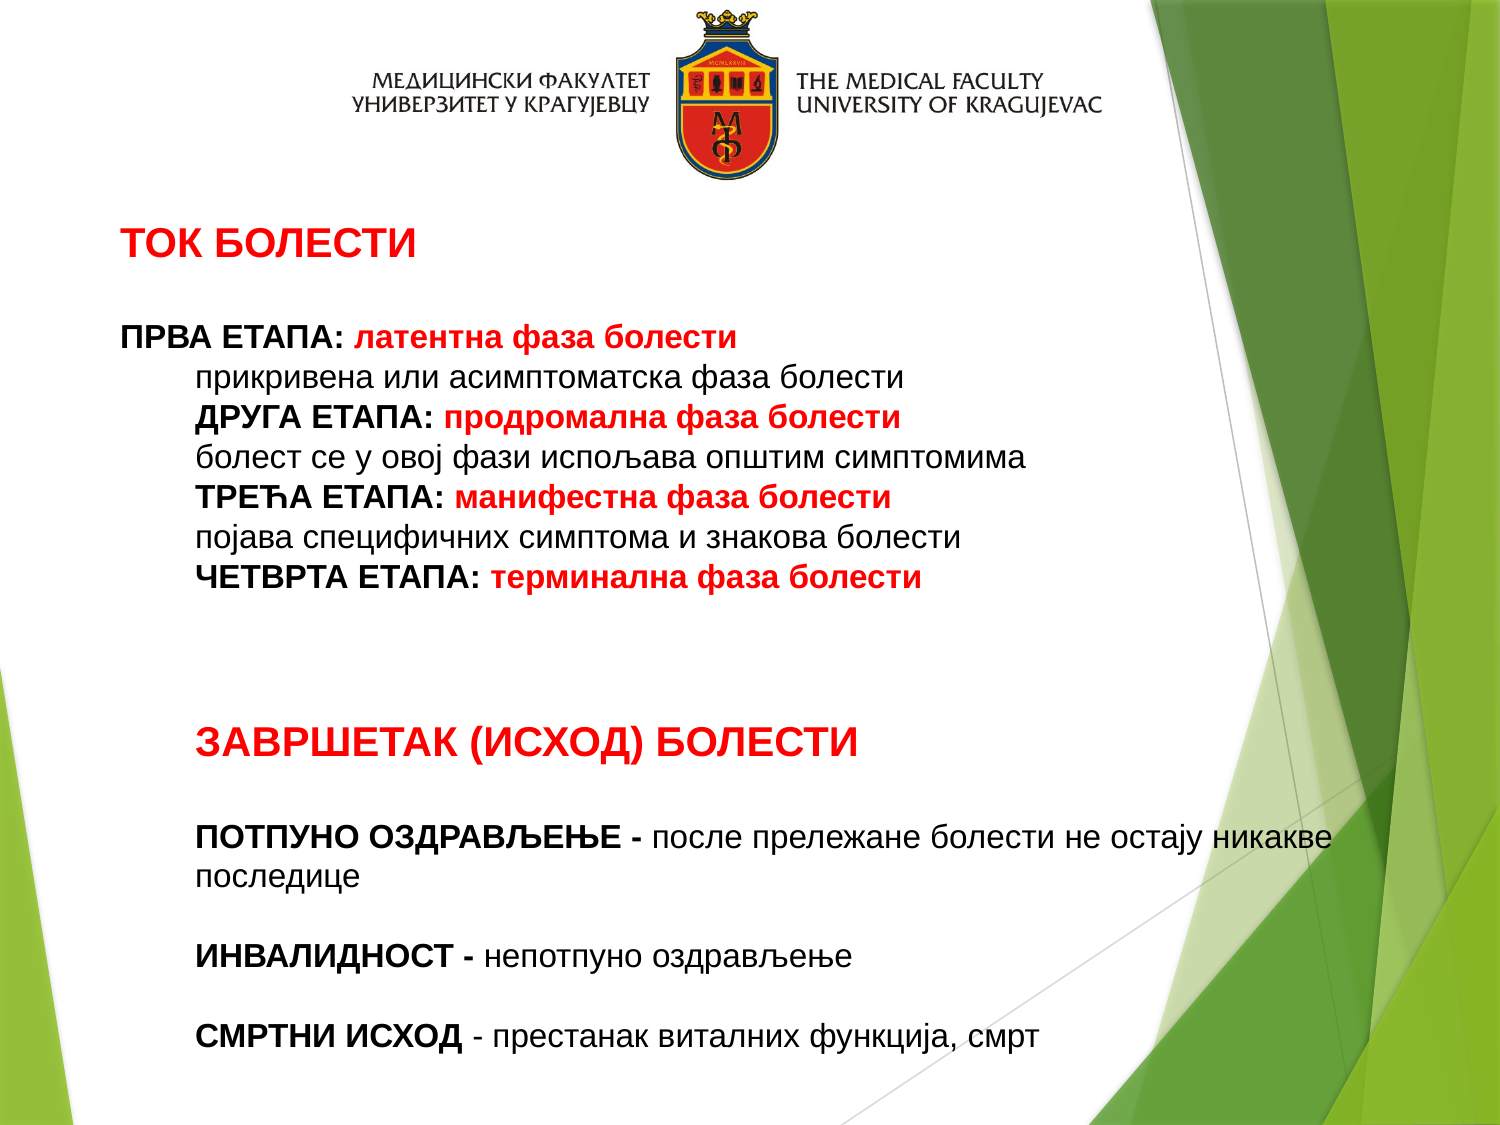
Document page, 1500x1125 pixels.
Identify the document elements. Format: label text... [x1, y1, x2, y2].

picture [328, 0, 1125, 191]
text_box ТОК БОЛЕСТИ ПРВА ЕТАПА: латентна фаза болести прикривена или асимптоматска фаза болести ДРУГА ЕТАПА: продромална фаза болести болест се у овој фази испољава општим симптомима ТРЕЋА ЕТАПА: манифестна фаза болести појава специфичних симптома и знакова болести ЧЕТВРТА ЕТАПА: терминална фаза болести ЗАВРШЕТАК (ИСХОД) БОЛЕСТИ ПОТПУНО ОЗДРАВЉЕЊЕ - после прележане болести не остају никакве последице ИНВАЛИДНОСТ - непотпуно оздрављење СМРТНИ ИСХОД - престанак виталних функција, смрт [105, 208, 1500, 1062]
